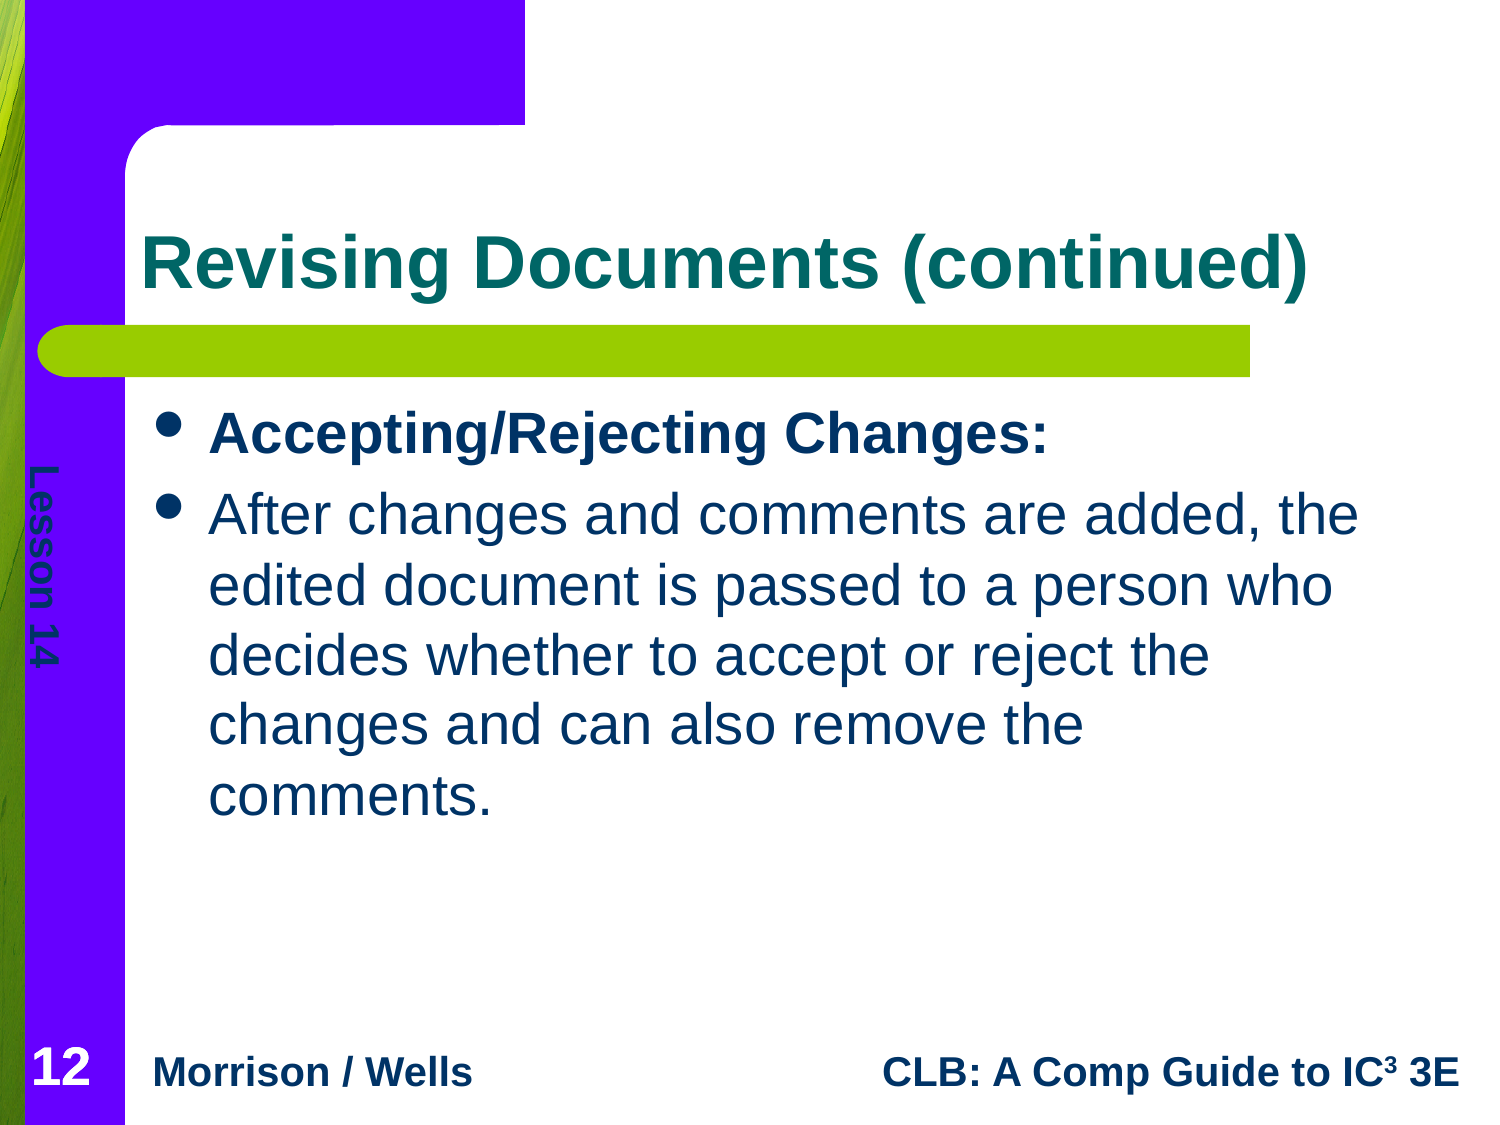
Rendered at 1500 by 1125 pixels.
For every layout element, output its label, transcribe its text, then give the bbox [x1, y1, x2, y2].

title Revising Documents (continued) [124, 124, 1426, 313]
list Accepting/Rejecting Changes: After changes and comments are added, the edited document is passed to a person who decides whether to accept or reject the changes and can also remove the comments. [137, 387, 1401, 1013]
text_box 12 [13, 1023, 111, 1105]
picture [0, 0, 25, 1125]
